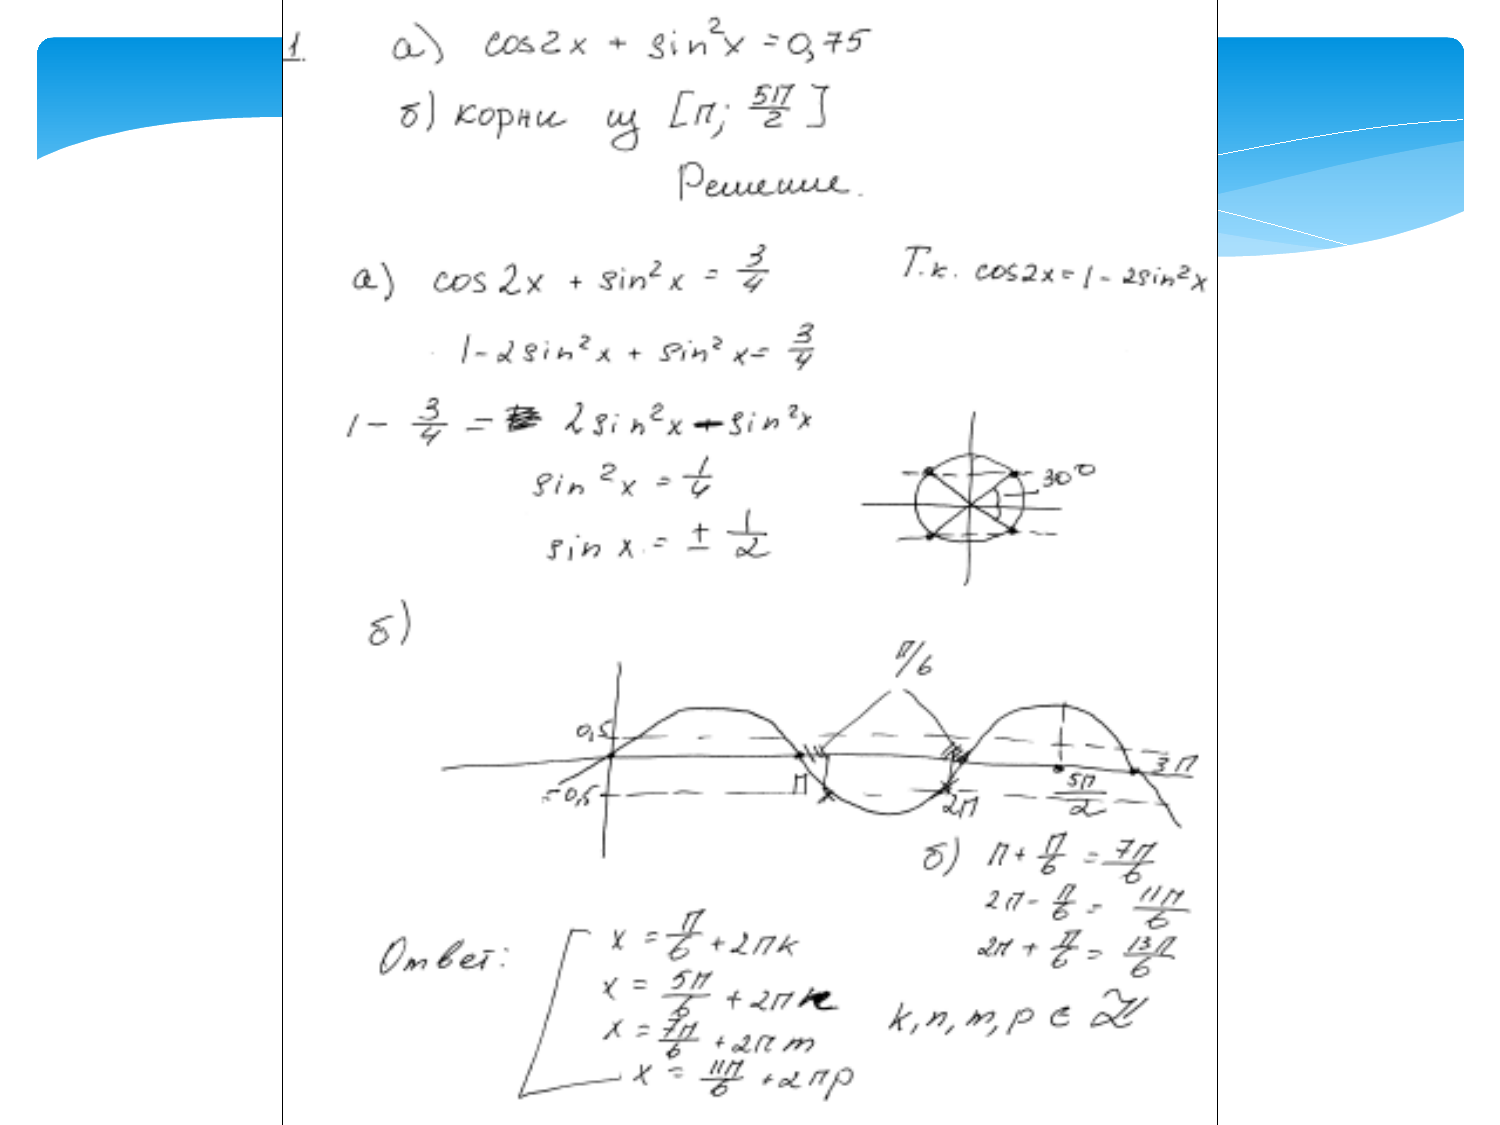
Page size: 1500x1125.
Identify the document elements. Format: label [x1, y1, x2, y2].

picture [282, 0, 1218, 1125]
